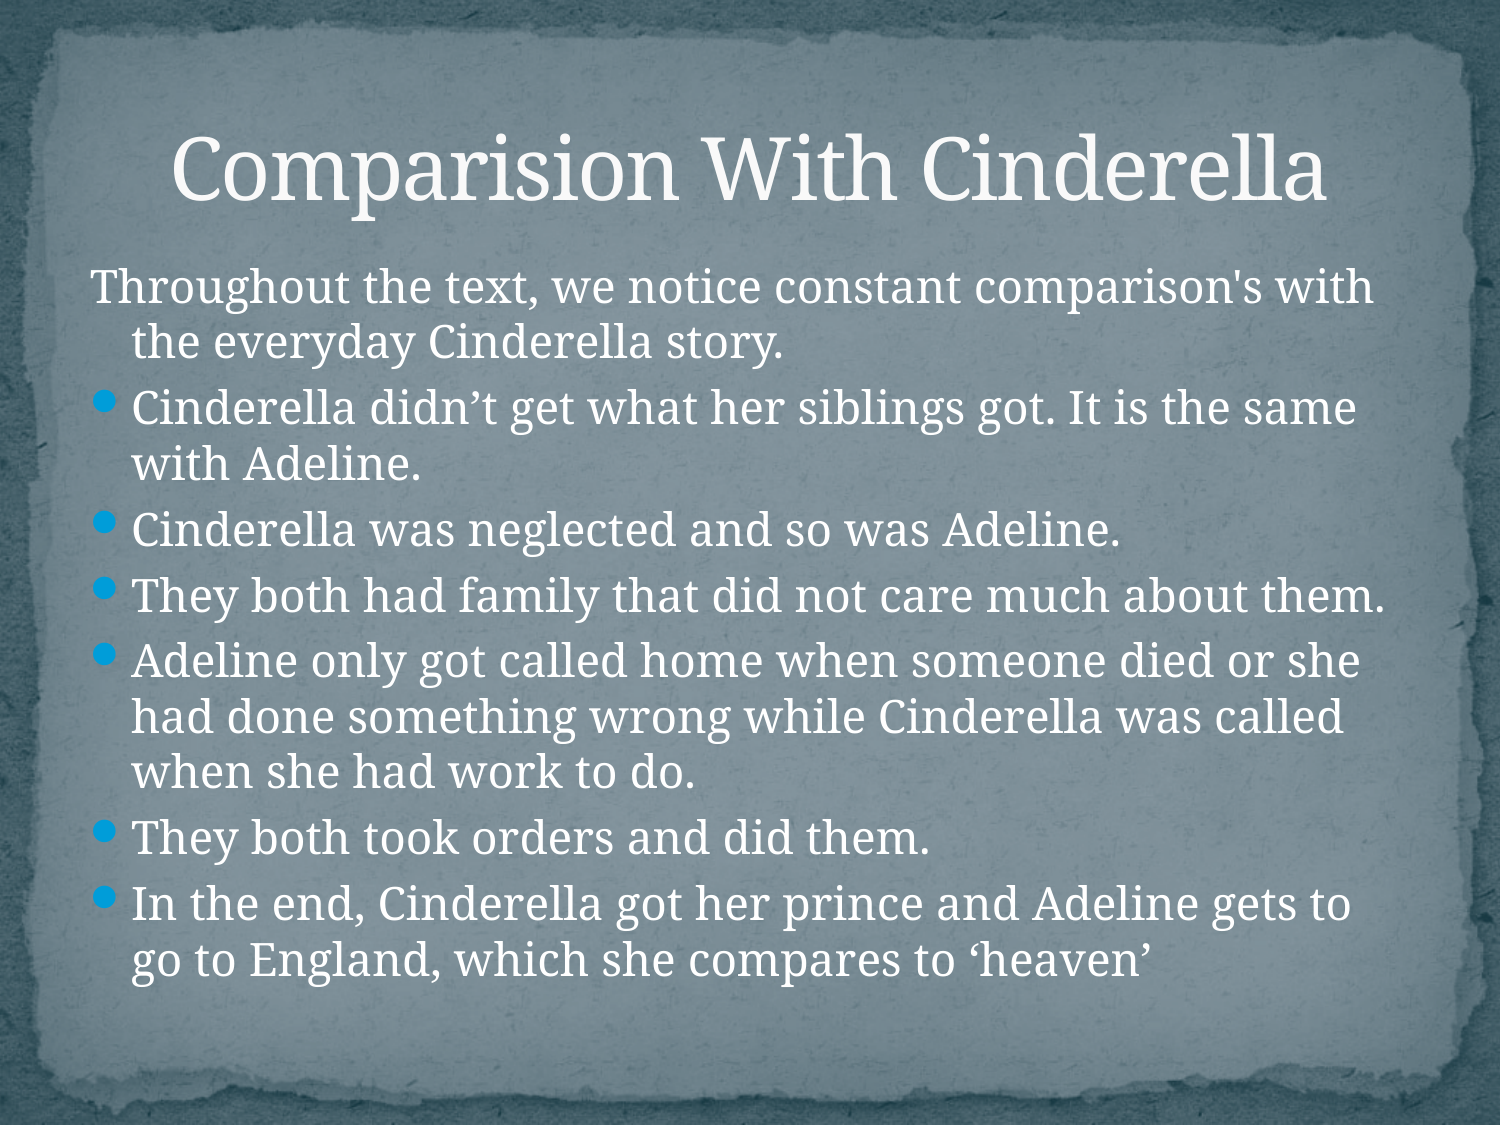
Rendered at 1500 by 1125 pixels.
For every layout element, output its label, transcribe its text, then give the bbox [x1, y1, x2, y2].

list Throughout the text, we notice constant comparison's with the everyday Cinderella story. Cinderella didn’t get what her siblings got. It is the same with Adeline. Cinderella was neglected and so was Adeline. They both had family that did not care much about them. Adeline only got called home when someone died or she had done something wrong while Cinderella was called when she had work to do. They both took orders and did them. In the end, Cinderella got her prince and Adeline gets to go to England, which she compares to ‘heaven’ [75, 249, 1425, 1000]
title Comparision With Cinderella [74, 24, 1425, 225]
